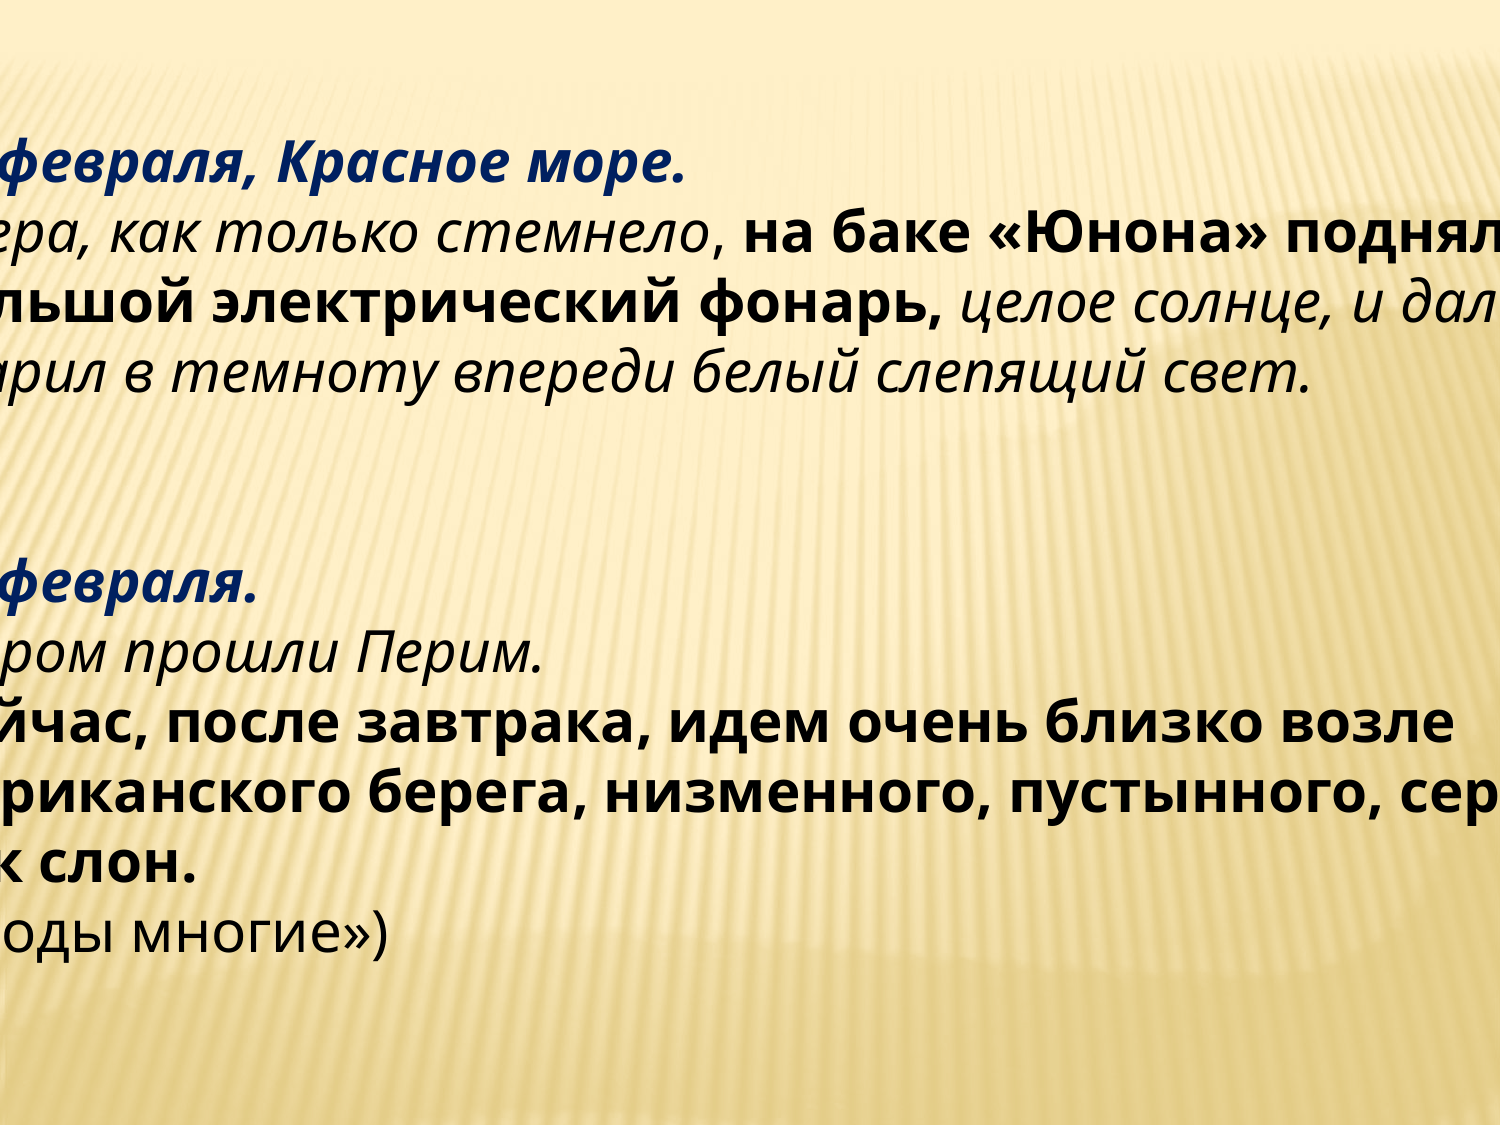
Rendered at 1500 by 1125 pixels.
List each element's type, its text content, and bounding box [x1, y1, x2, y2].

text_box 14 февраля, Красное море. Вчера, как только стемнело, на баке «Юнона» подняли большой электрический фонарь, целое солнце, и далеко ударил в темноту впереди белый слепящий свет. 17 февраля. Утром прошли Перим. Сейчас, после завтрака, идем очень близко возле африканского берега, низменного, пустынного, серого, как слон. («Воды многие») [0, 46, 1500, 1087]
